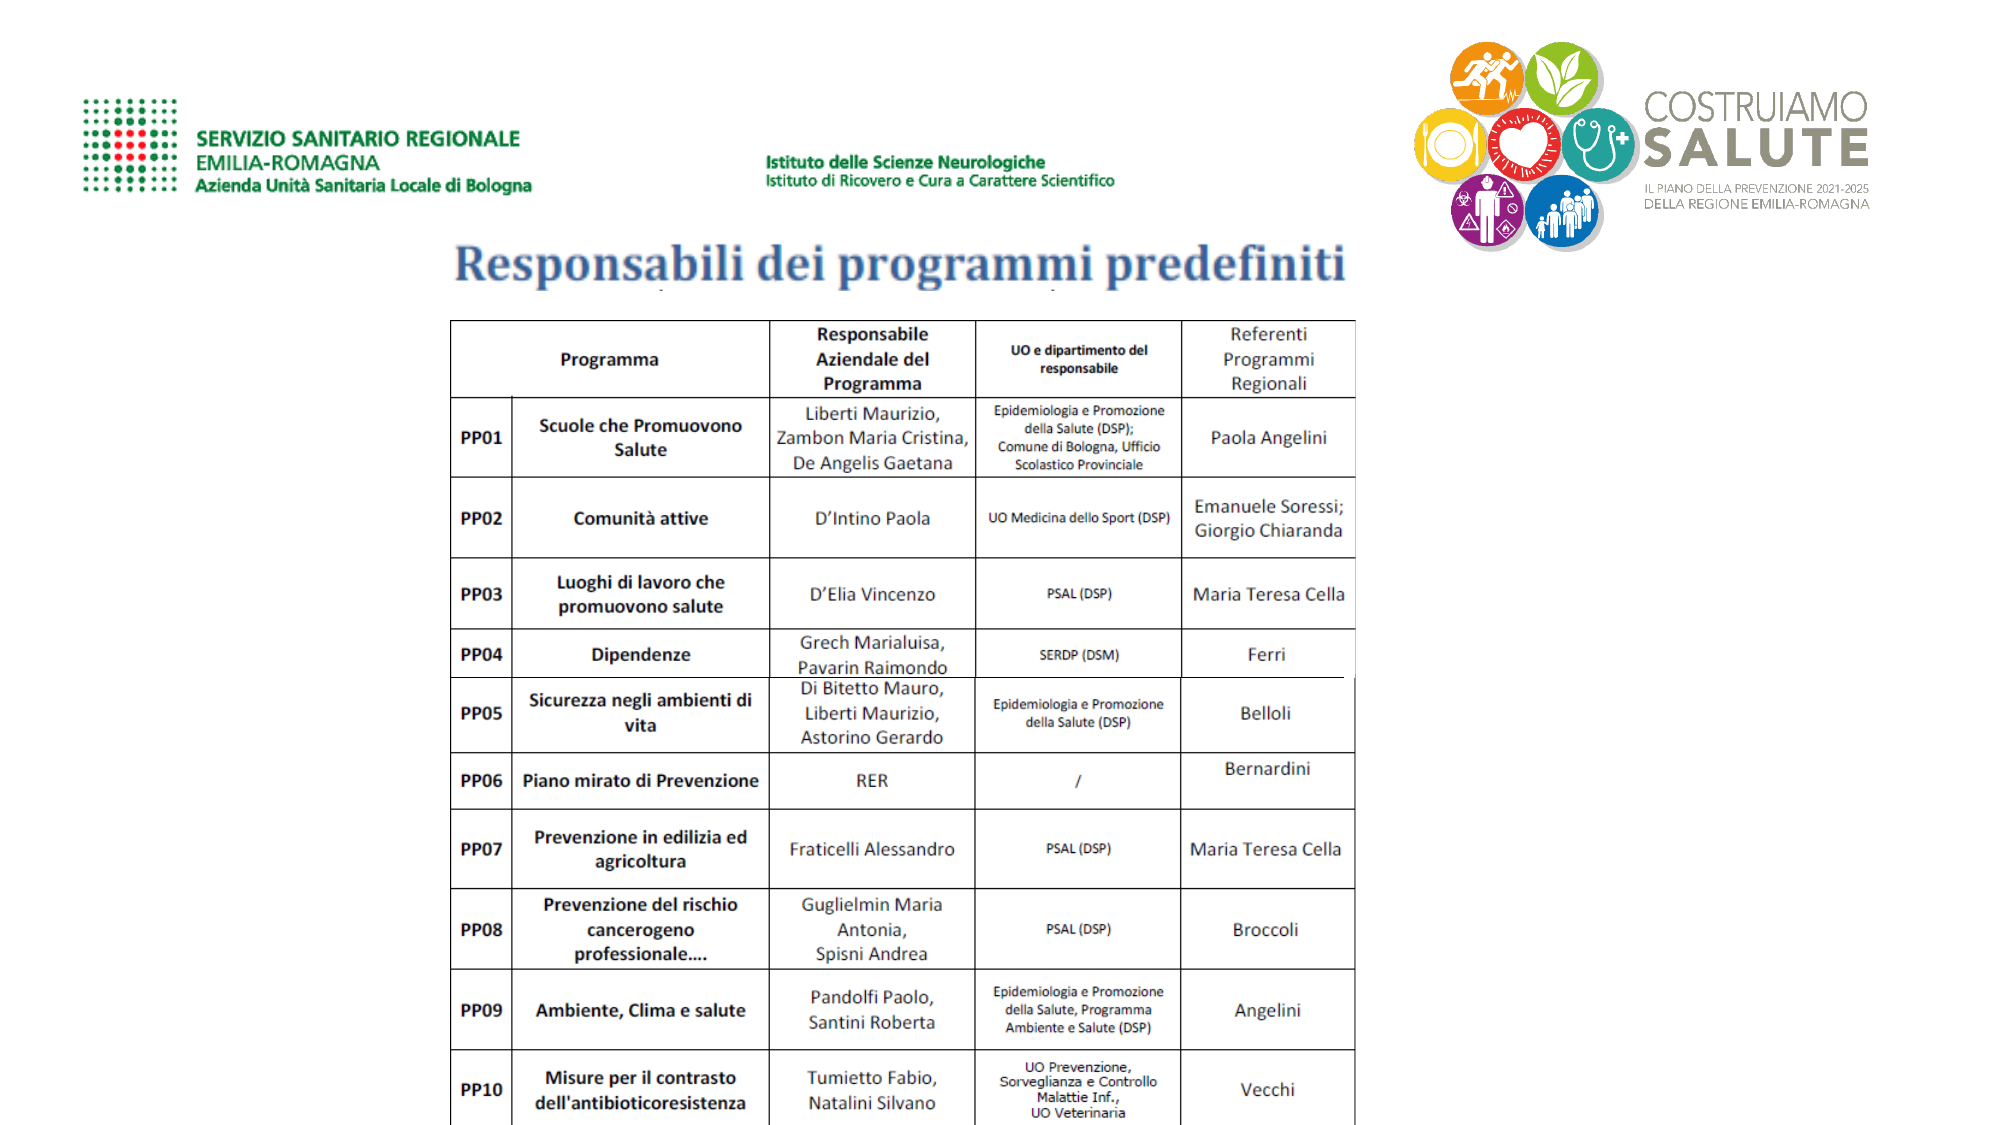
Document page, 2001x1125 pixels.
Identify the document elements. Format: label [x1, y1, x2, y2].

picture [80, 95, 1119, 197]
picture [449, 226, 1364, 291]
picture [449, 320, 1356, 1125]
picture [1405, 22, 1882, 270]
